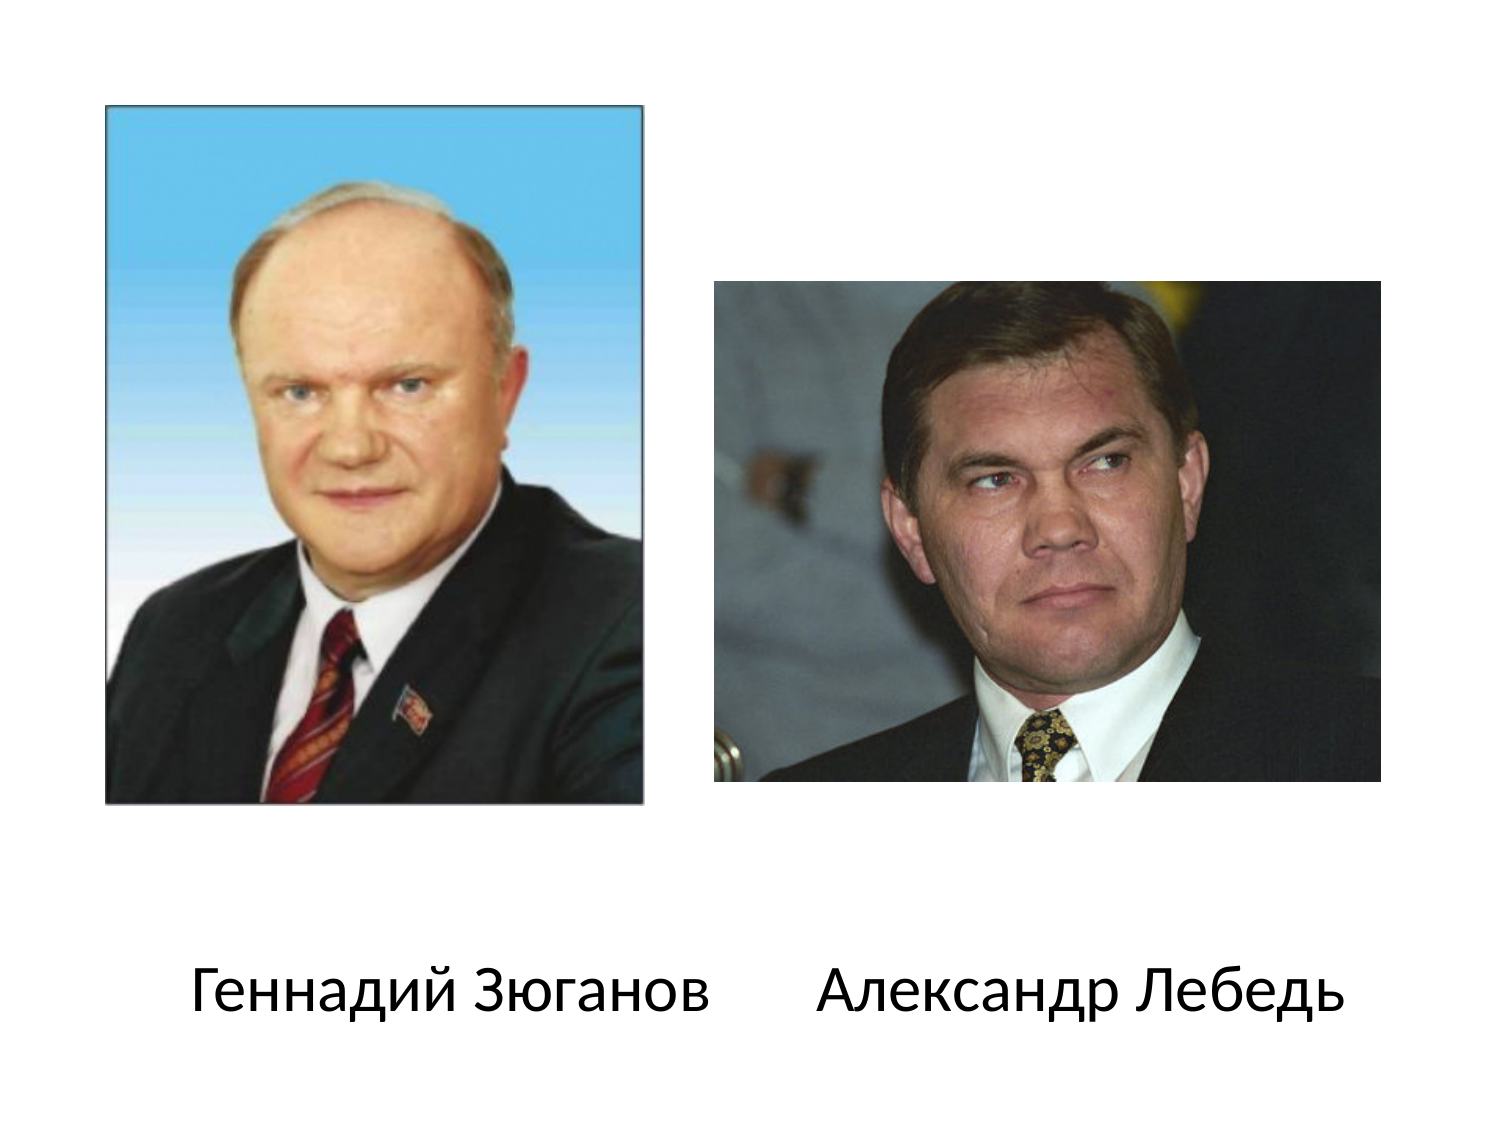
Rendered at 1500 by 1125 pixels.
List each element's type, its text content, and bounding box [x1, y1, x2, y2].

picture [105, 105, 645, 806]
picture [714, 280, 1381, 782]
title Геннадий Зюганов Александр Лебедь [93, 890, 1444, 1079]
